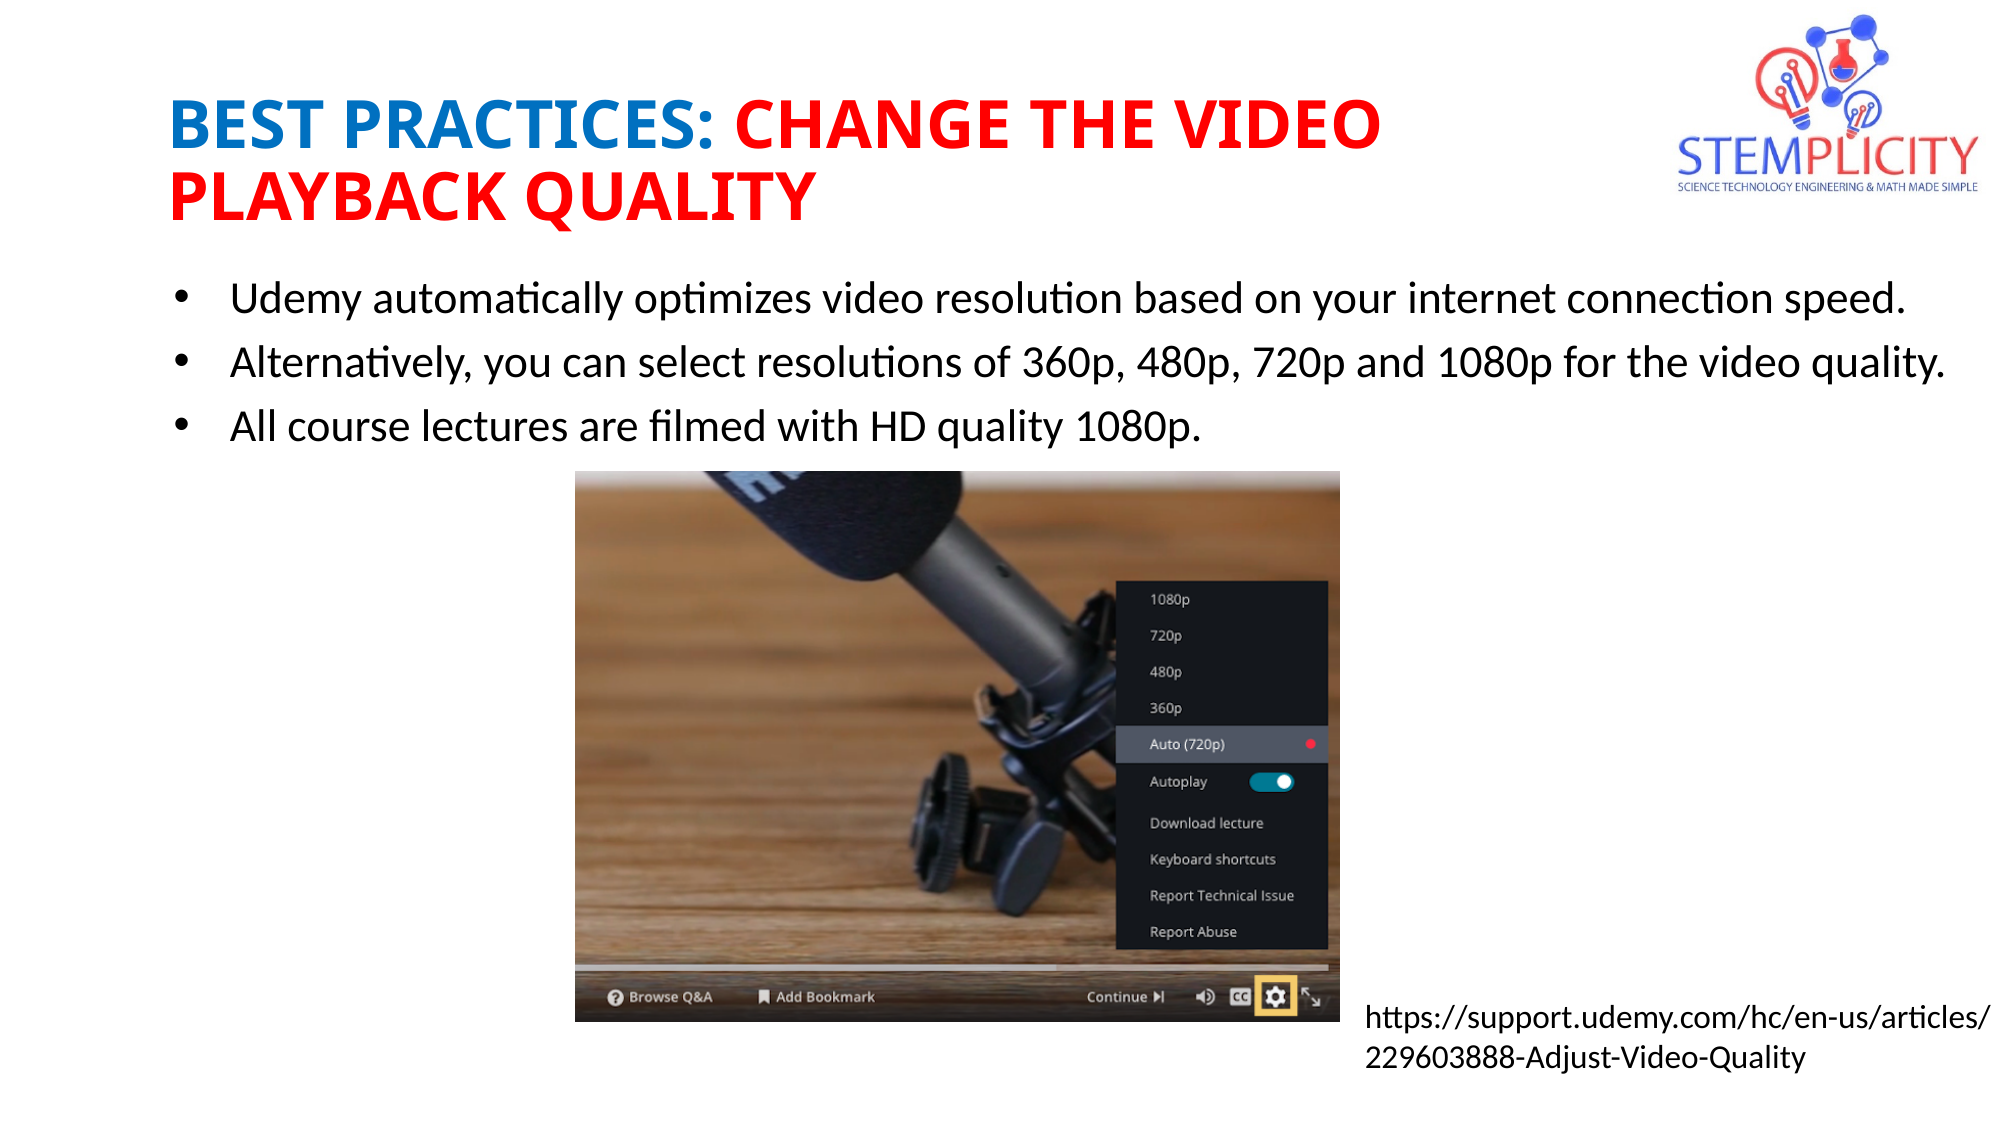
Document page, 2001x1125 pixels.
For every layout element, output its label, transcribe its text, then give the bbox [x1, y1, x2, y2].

text_box BEST PRACTICES: CHANGE THE VIDEO PLAYBACK QUALITY [152, 53, 1625, 272]
text_box https://support.udemy.com/hc/en-us/articles/229603888-Adjust-Video-Quality [1349, 987, 2000, 1083]
picture [1670, 7, 1986, 201]
list Udemy automatically optimizes video resolution based on your internet connection speed. Alternatively, you can select resolutions of 360p, 480p, 720p and 1080p for the video quality. All course lectures are filmed with HD quality 1080p. [158, 260, 2000, 1003]
picture [574, 471, 1340, 1022]
